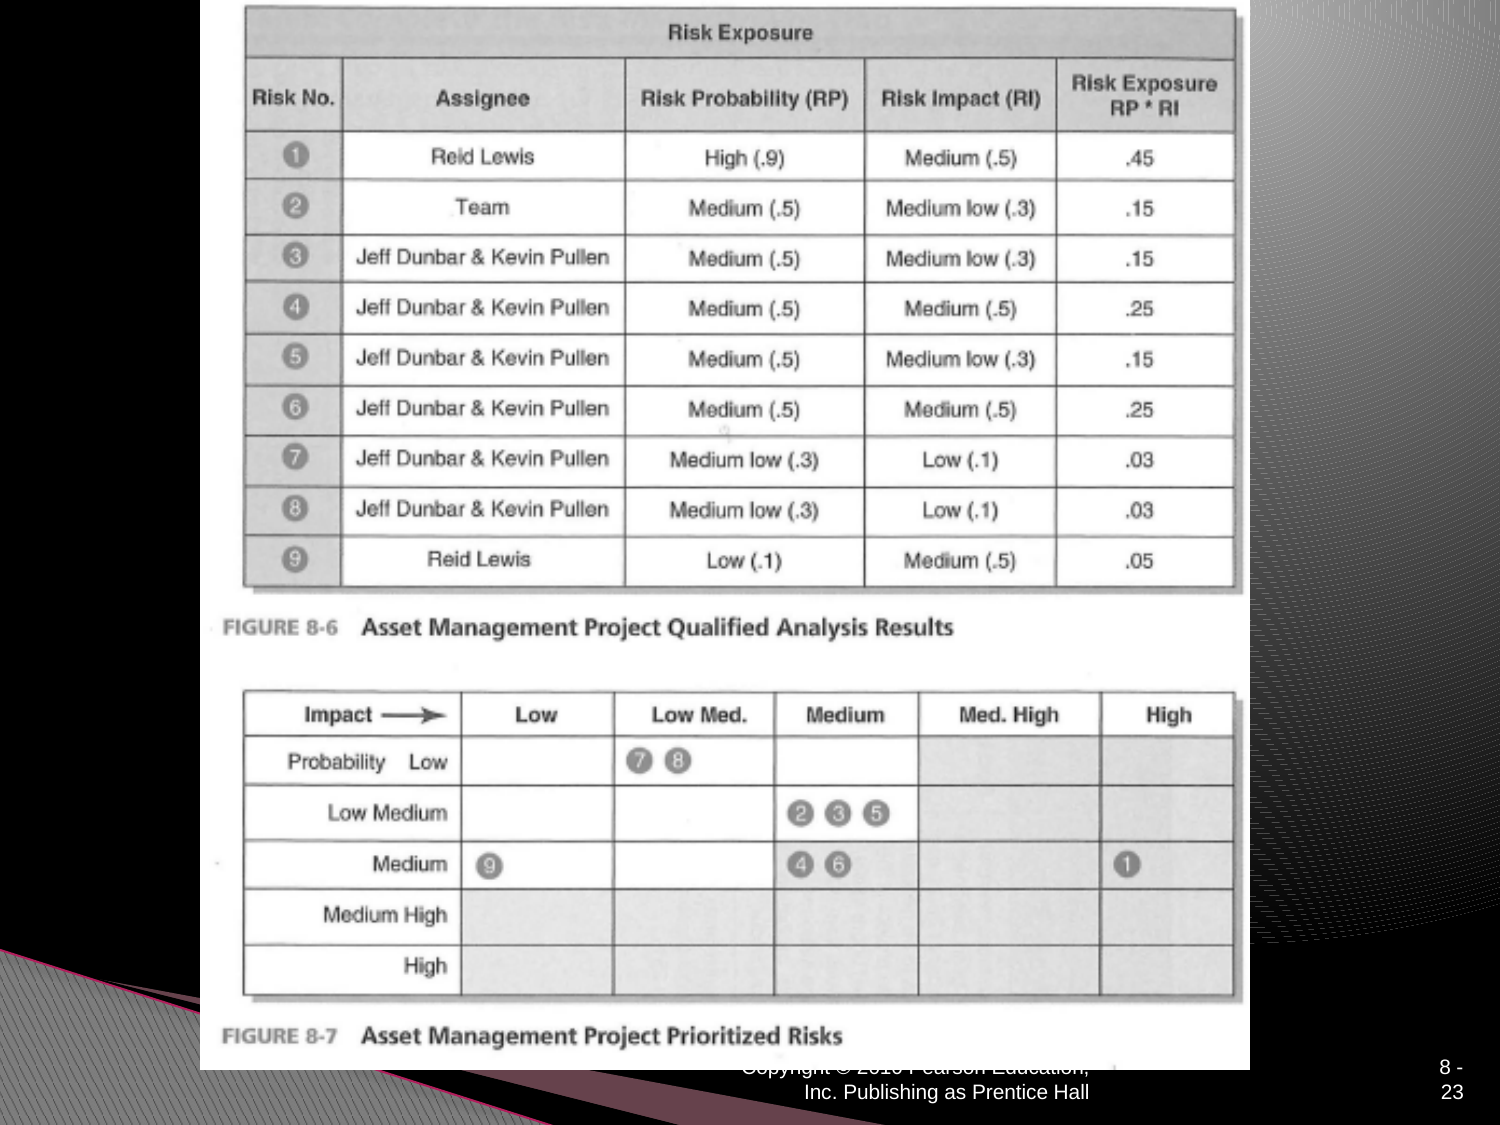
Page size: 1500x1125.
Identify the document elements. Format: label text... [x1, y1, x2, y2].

slide_number 8 - 23 [1418, 1051, 1479, 1112]
footer Copyright © 2010 Pearson Education, Inc. Publishing as Prentice Hall [718, 1081, 1105, 1112]
picture [0, 0, 1251, 1125]
